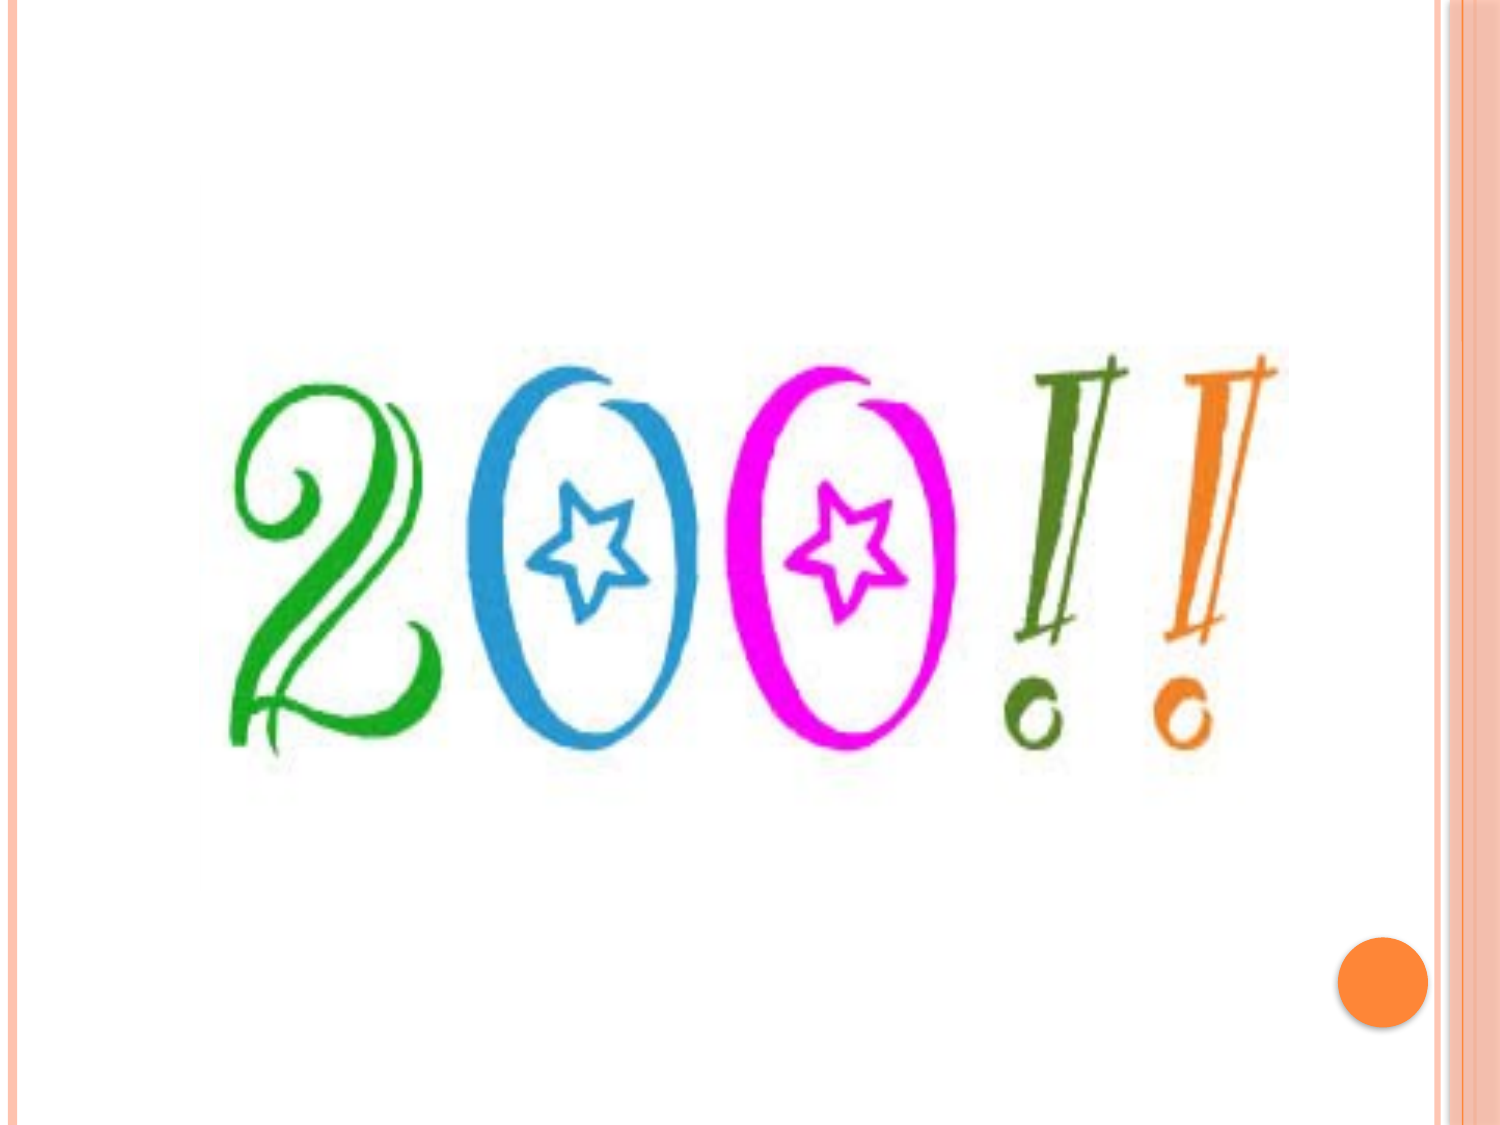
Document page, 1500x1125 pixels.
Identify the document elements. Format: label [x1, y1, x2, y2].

picture [198, 175, 1290, 891]
